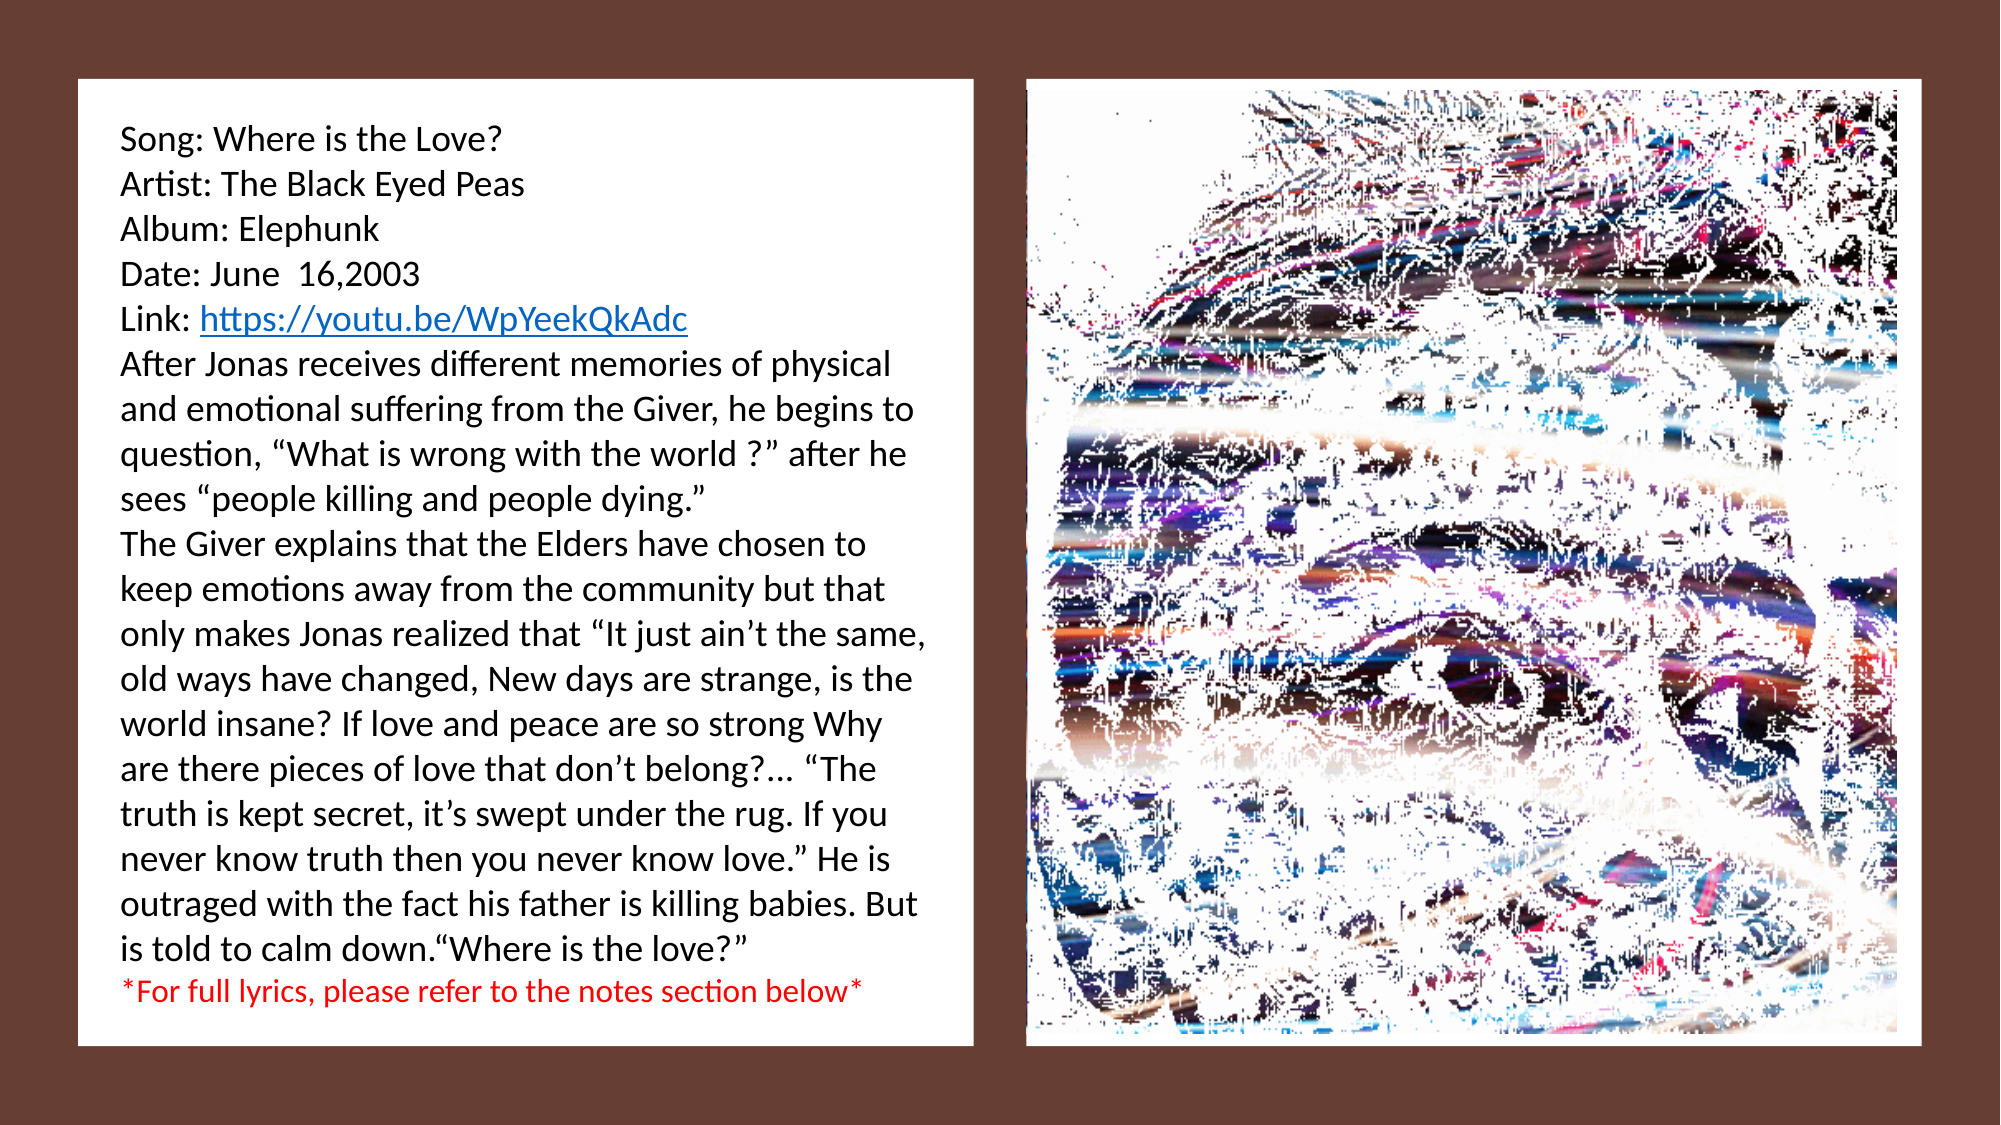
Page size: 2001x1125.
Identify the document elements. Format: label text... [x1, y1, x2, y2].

text_box [1025, 78, 1923, 1047]
picture [1026, 90, 1897, 1034]
text_box [0, 0, 2000, 1125]
text_box [77, 78, 975, 1047]
text_box Song: Where is the Love? Artist: The Black Eyed Peas Album: Elephunk Date: June 16,2003 Link: https://youtu.be/WpYeekQkAdc After Jonas receives different memories of physical and emotional suffering from the Giver, he begins to question, “What is wrong with the world ?” after he sees “people killing and people dying.” The Giver explains that the Elders have chosen to keep emotions away from the community but that only makes Jonas realized that “It just ain’t the same, old ways have changed, New days are strange, is the world insane? If love and peace are so strong Why are there pieces of love that don’t belong?... “The truth is kept secret, it’s swept under the rug. If you never know truth then you never know love.” He is outraged with the fact his father is killing babies. But is told to calm down.“Where is the love?” *For full lyrics, please refer to the notes section below* [105, 107, 947, 1125]
